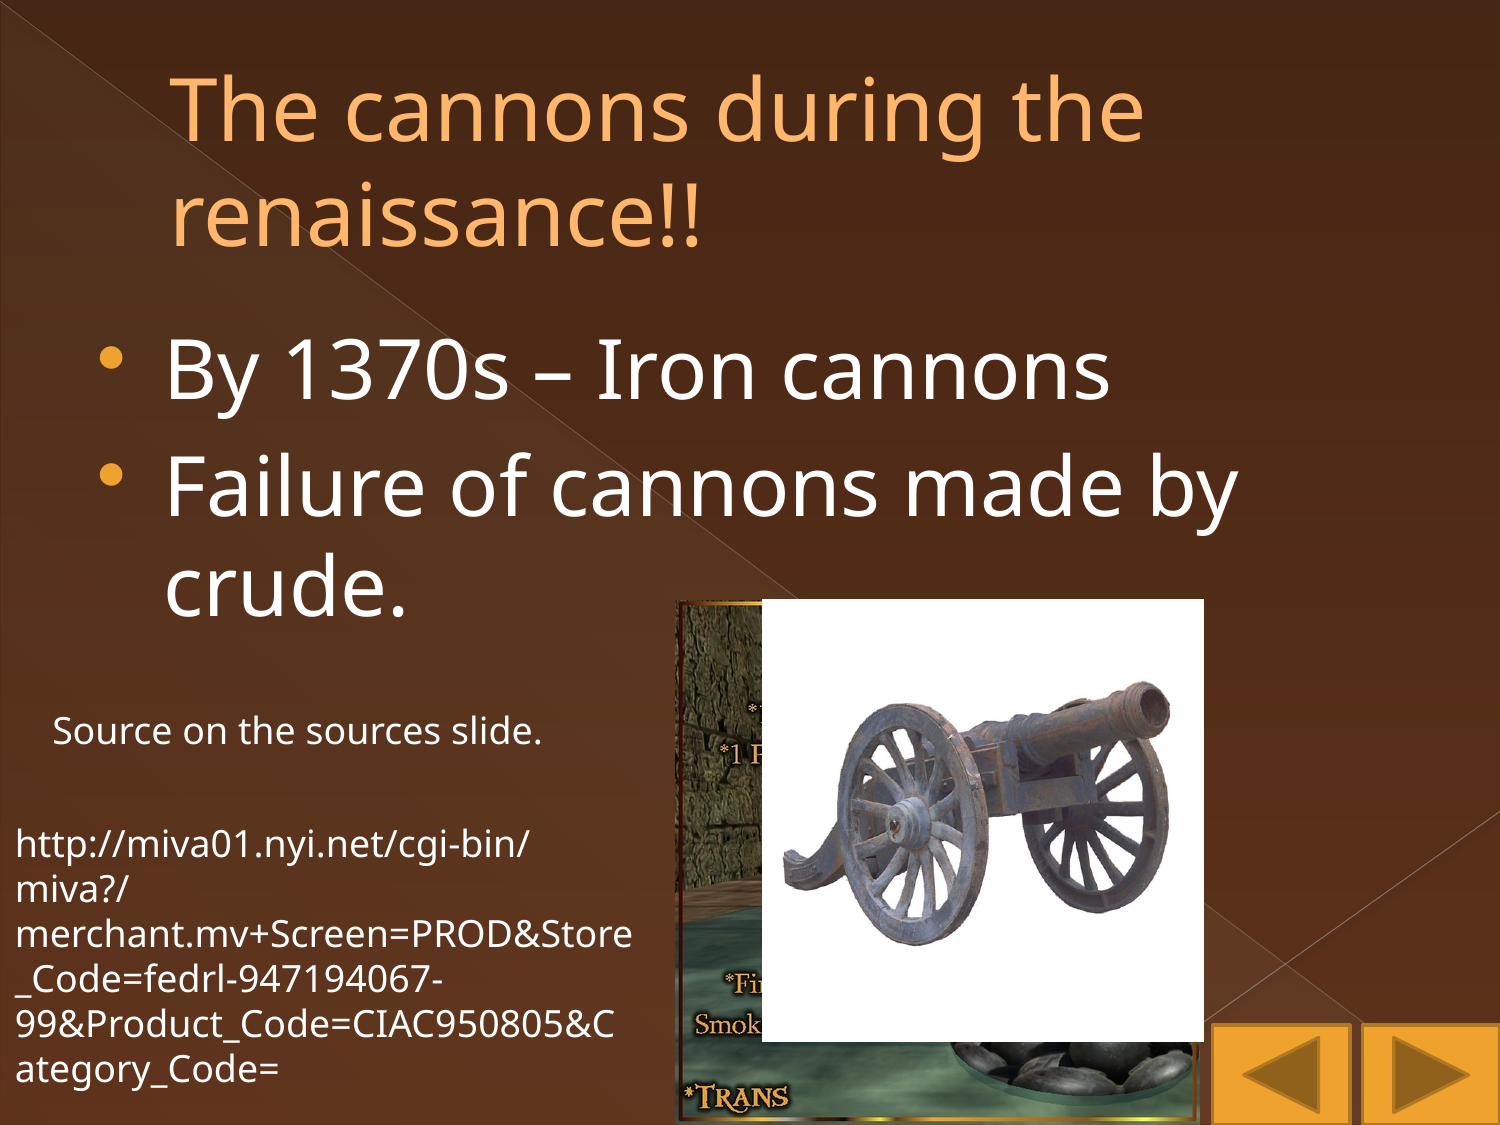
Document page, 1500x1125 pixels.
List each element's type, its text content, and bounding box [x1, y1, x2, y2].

text_box [1211, 1023, 1352, 1125]
text_box [1361, 1023, 1500, 1125]
text_box Source on the sources slide. [37, 699, 663, 760]
title The cannons during the renaissance!! [75, 43, 1425, 274]
text_box http://miva01.nyi.net/cgi-bin/miva?/merchant.mv+Screen=PROD&Store_Code=fedrl-947194067-99&Product_Code=CIAC950805&Category_Code= [0, 812, 650, 1098]
list By 1370s – Iron cannons Failure of cannons made by crude. [75, 308, 1425, 1059]
picture [674, 599, 1205, 1125]
